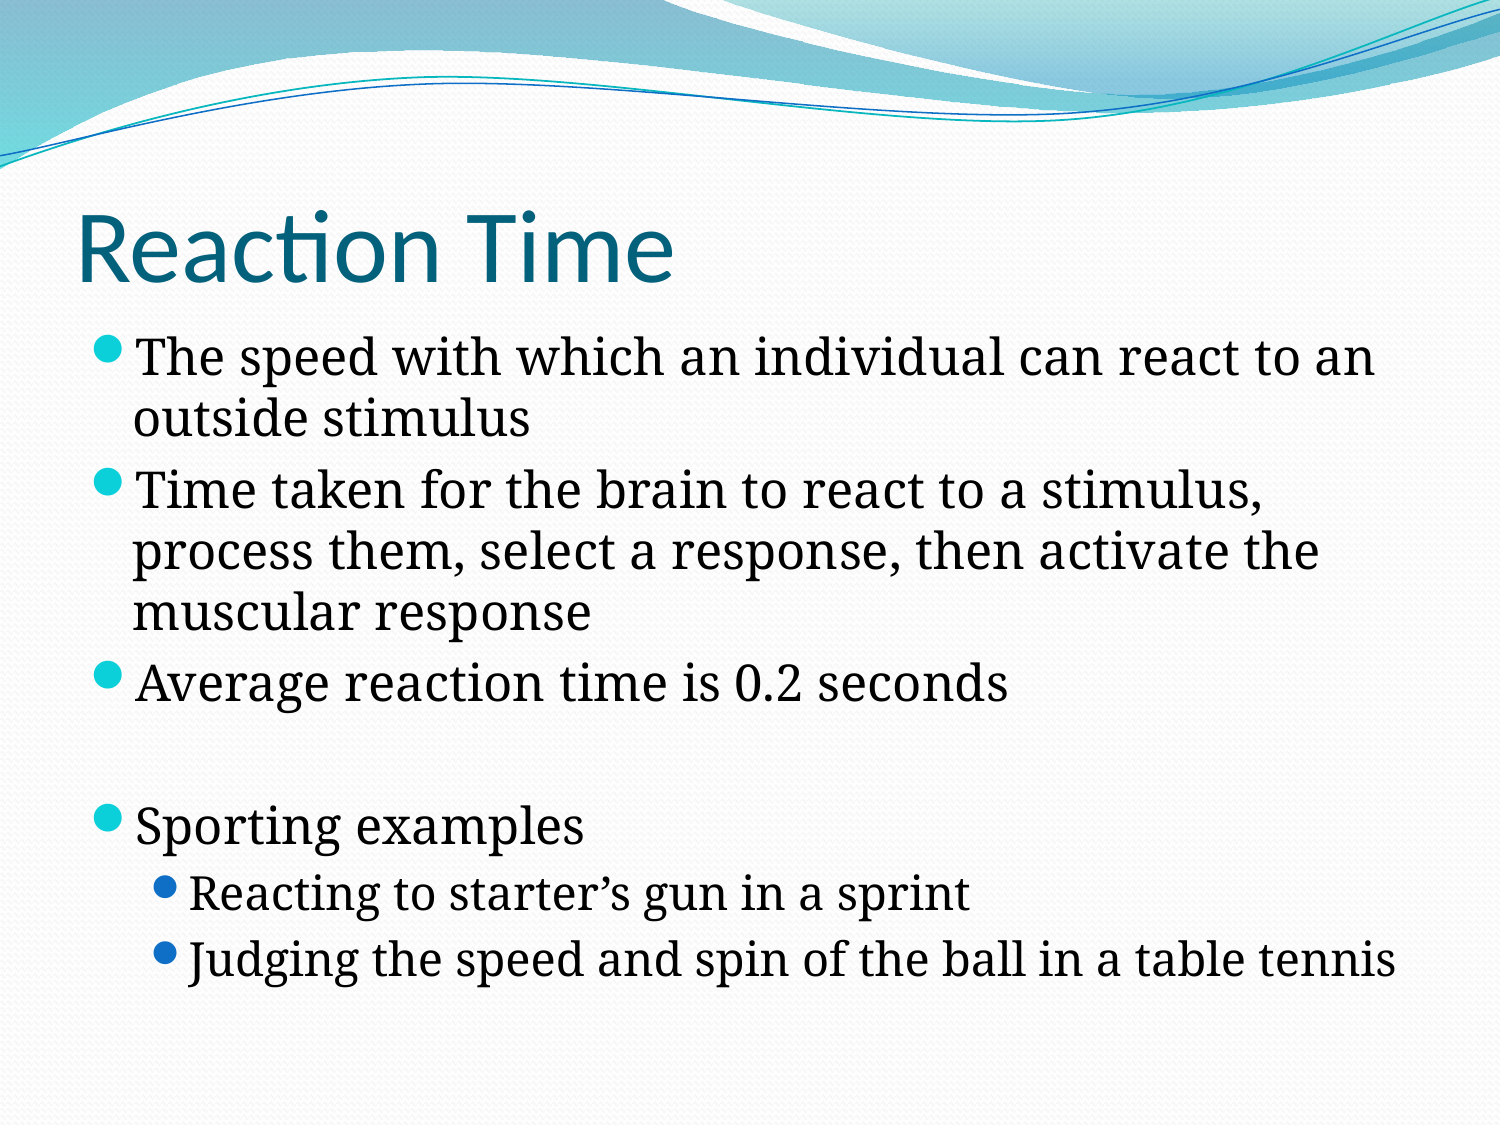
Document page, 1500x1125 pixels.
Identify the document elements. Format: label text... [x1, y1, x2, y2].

list The speed with which an individual can react to an outside stimulus Time taken for the brain to react to a stimulus, process them, select a response, then activate the muscular response Average reaction time is 0.2 seconds Sporting examples Reacting to starter’s gun in a sprint Judging the speed and spin of the ball in a table tennis [75, 317, 1425, 1038]
title Reaction Time [75, 115, 1425, 303]
